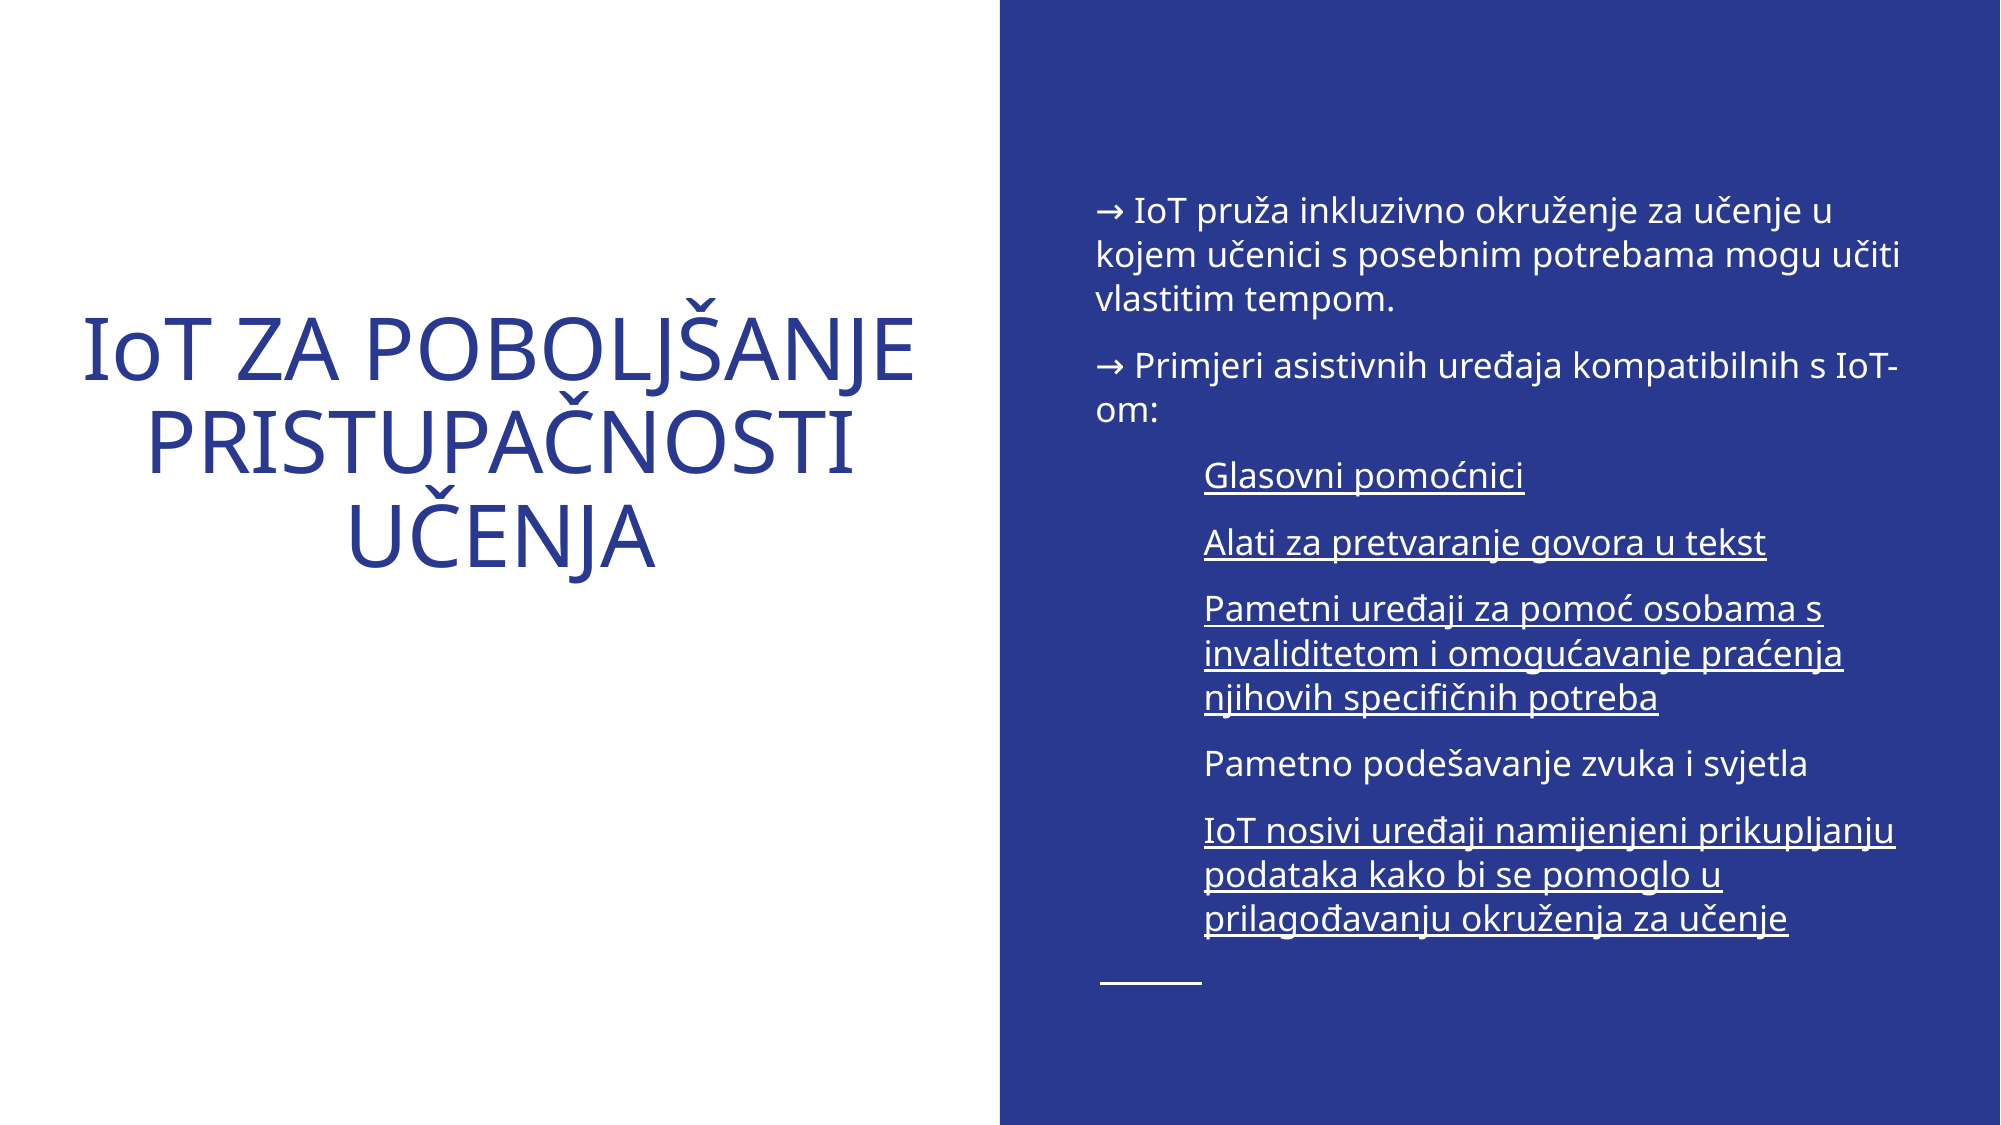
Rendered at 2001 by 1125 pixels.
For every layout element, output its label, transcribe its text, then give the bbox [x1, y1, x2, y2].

title IoT ZA POBOLJŠANJE PRISTUPAČNOSTI UČENJA [58, 251, 943, 594]
list → IoT pruža inkluzivno okruženje za učenje u kojem učenici s posebnim potrebama mogu učiti vlastitim tempom. → Primjeri asistivnih uređaja kompatibilnih s IoT-om: Glasovni pomoćnici Alati za pretvaranje govora u tekst Pametni uređaji za pomoć osobama s invaliditetom i omogućavanje praćenja njihovih specifičnih potreba Pametno podešavanje zvuka i svjetla IoT nosivi uređaji namijenjeni prikupljanju podataka kako bi se pomoglo u prilagođavanju okruženja za učenje [1080, 158, 1920, 967]
